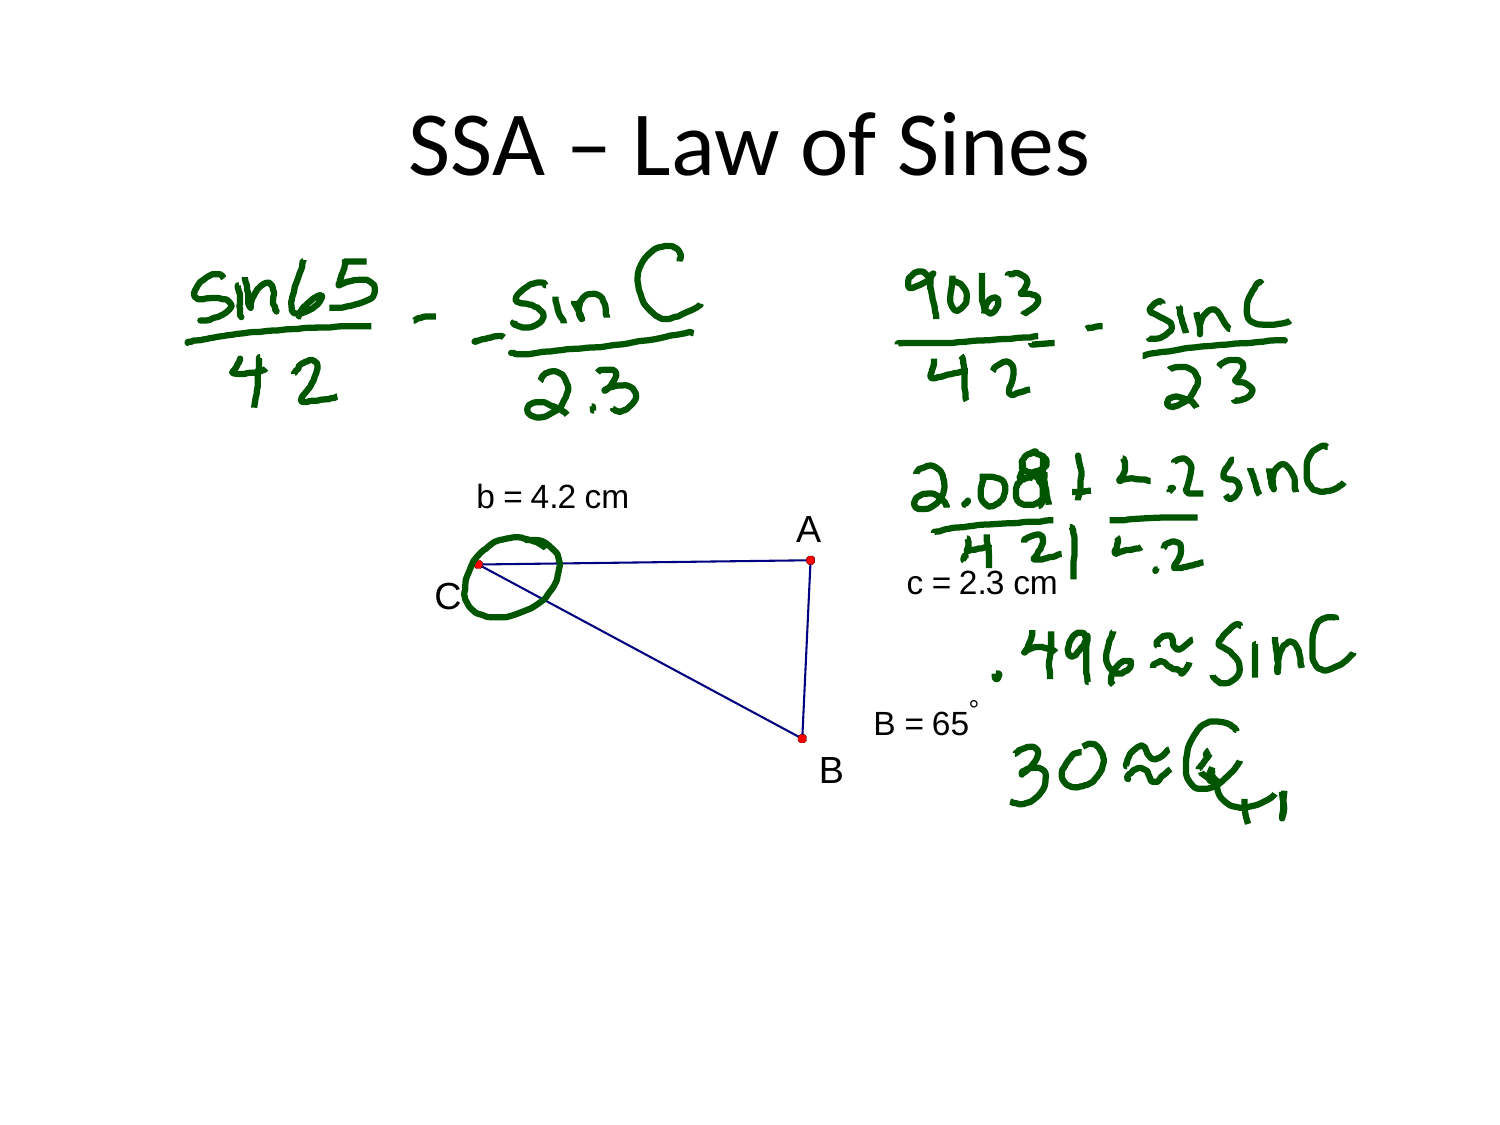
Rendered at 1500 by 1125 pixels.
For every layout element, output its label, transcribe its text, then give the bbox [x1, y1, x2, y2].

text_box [474, 335, 1082, 580]
title SSA – Law of Sines [75, 45, 1425, 233]
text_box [187, 245, 1354, 825]
